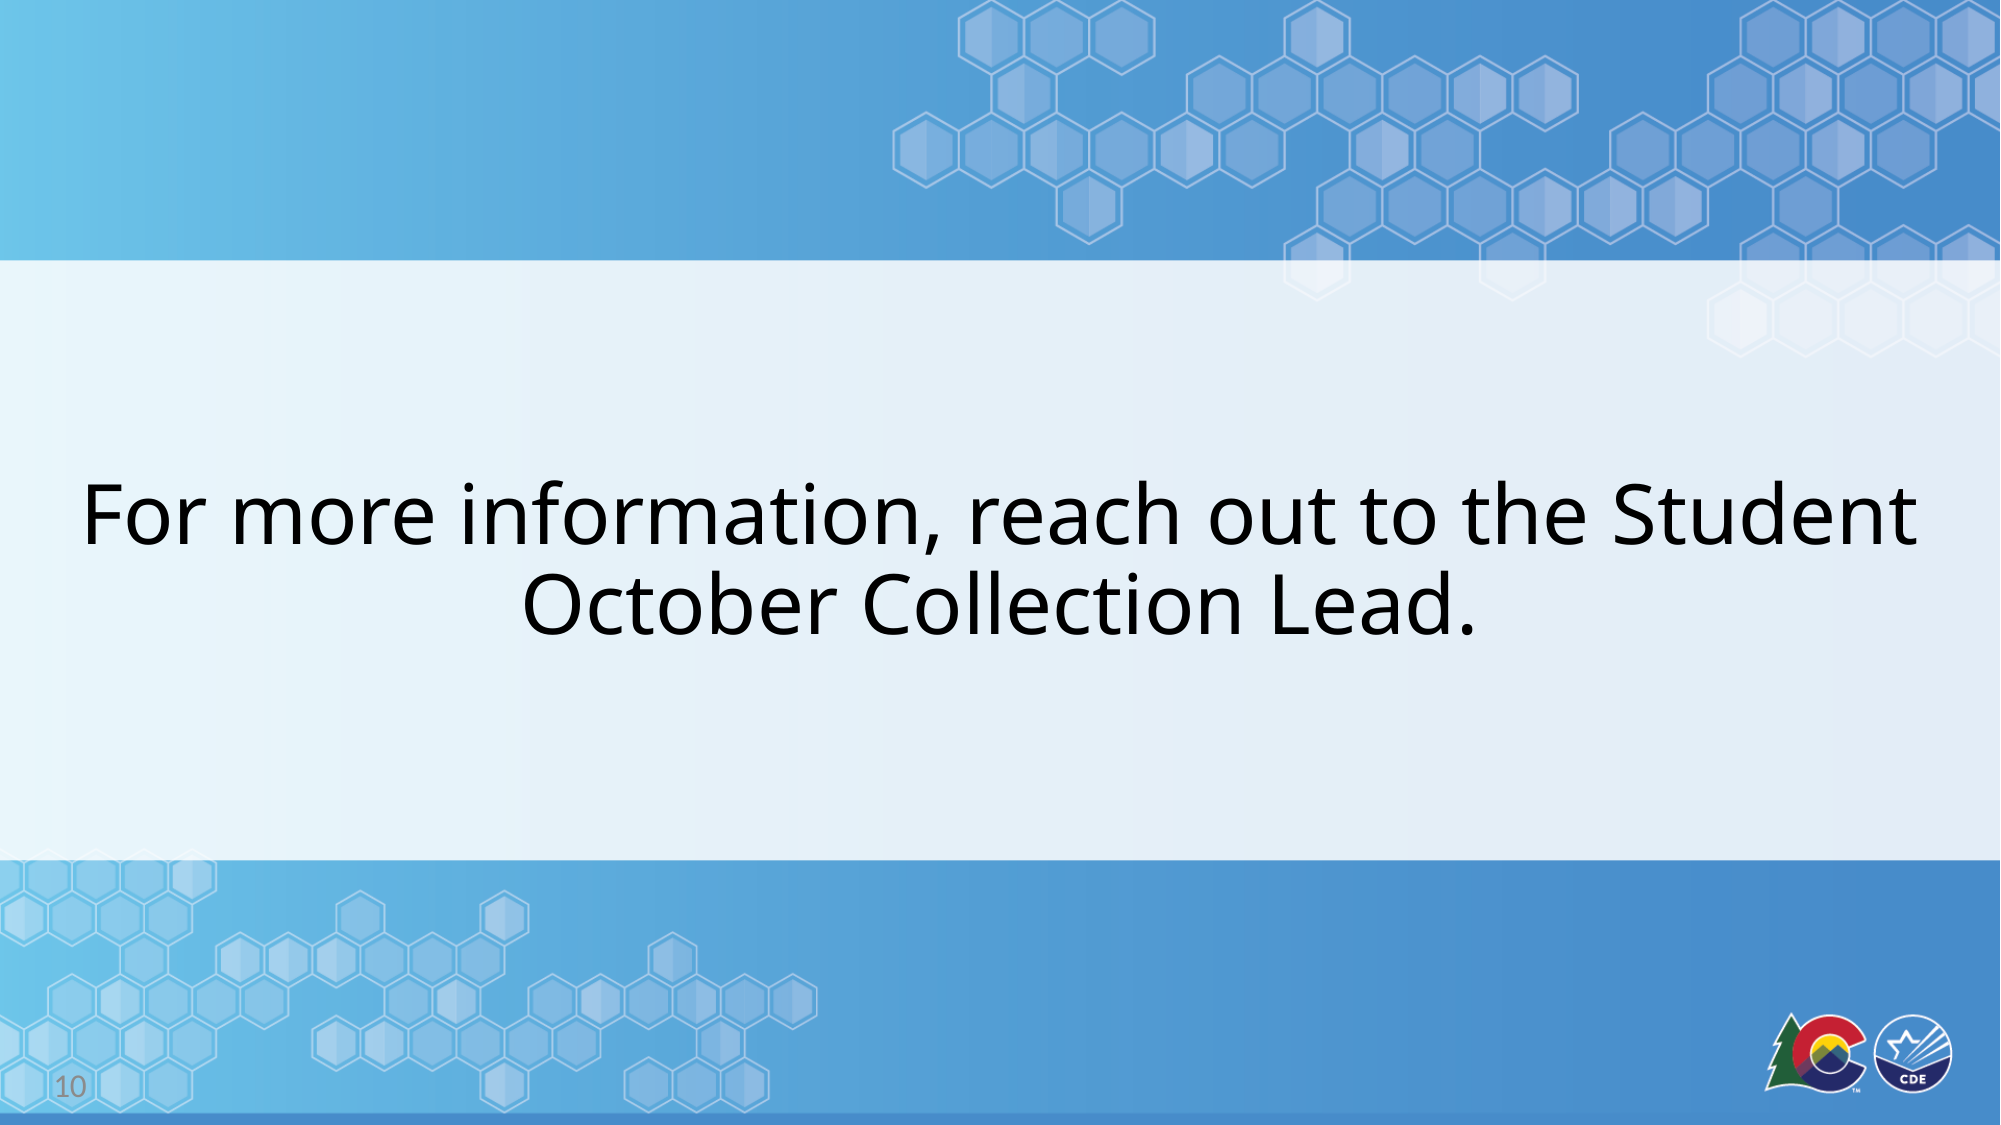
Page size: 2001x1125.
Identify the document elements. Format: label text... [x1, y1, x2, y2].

picture [0, 861, 2000, 1125]
title For more information, reach out to the Student October Collection Lead. [0, 301, 2000, 824]
picture [0, 0, 2000, 260]
slide_number 10 [38, 1054, 489, 1115]
